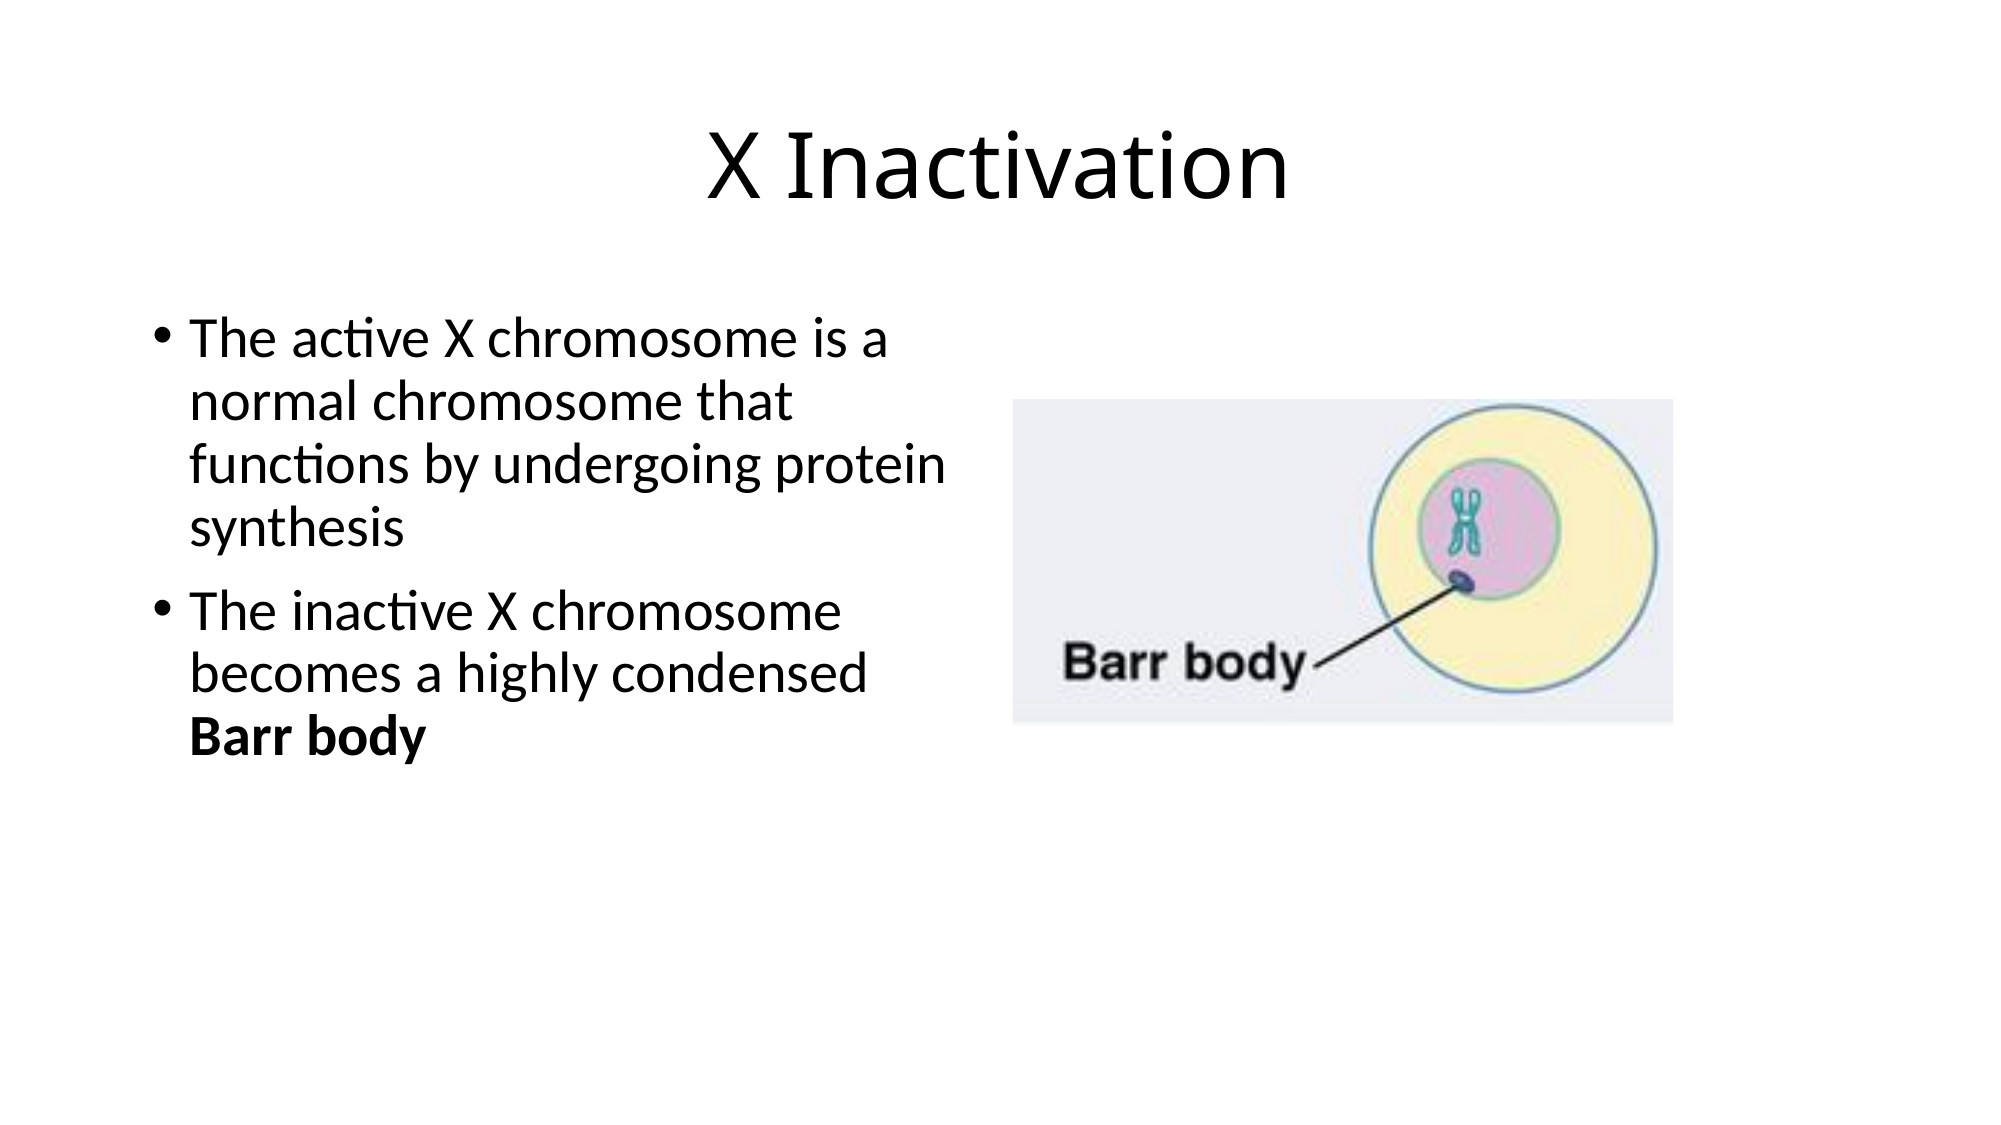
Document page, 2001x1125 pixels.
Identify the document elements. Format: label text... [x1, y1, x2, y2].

list The active X chromosome is a normal chromosome that functions by undergoing protein synthesis The inactive X chromosome becomes a highly condensed Barr body [137, 299, 988, 1014]
title X Inactivation [137, 59, 1863, 278]
picture [1012, 399, 1674, 726]
